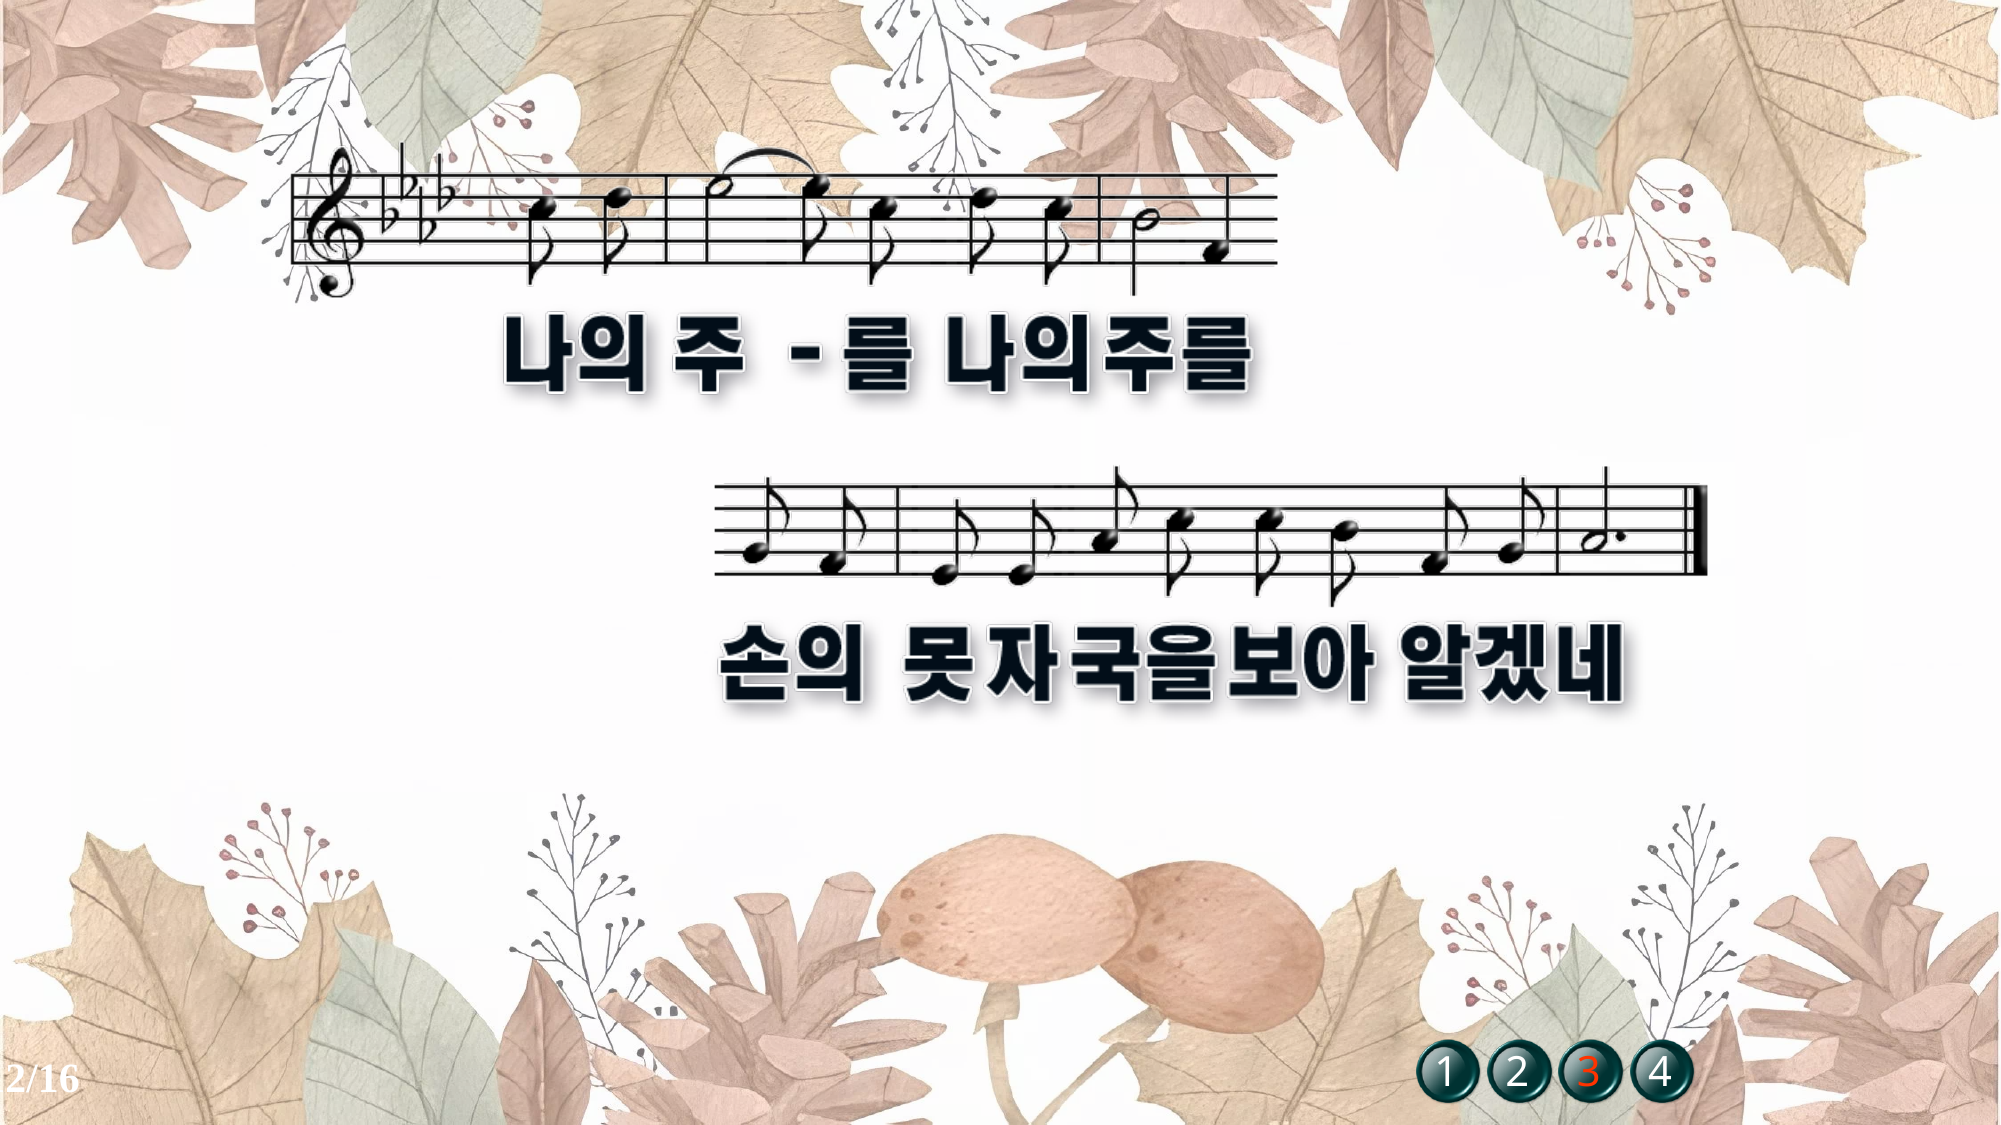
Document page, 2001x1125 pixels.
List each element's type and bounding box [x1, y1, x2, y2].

text_box [1484, 1035, 1555, 1106]
picture [0, 0, 2001, 1125]
text_box [1627, 1035, 1697, 1106]
text_box [1413, 1035, 1484, 1106]
text_box [1555, 1035, 1626, 1106]
